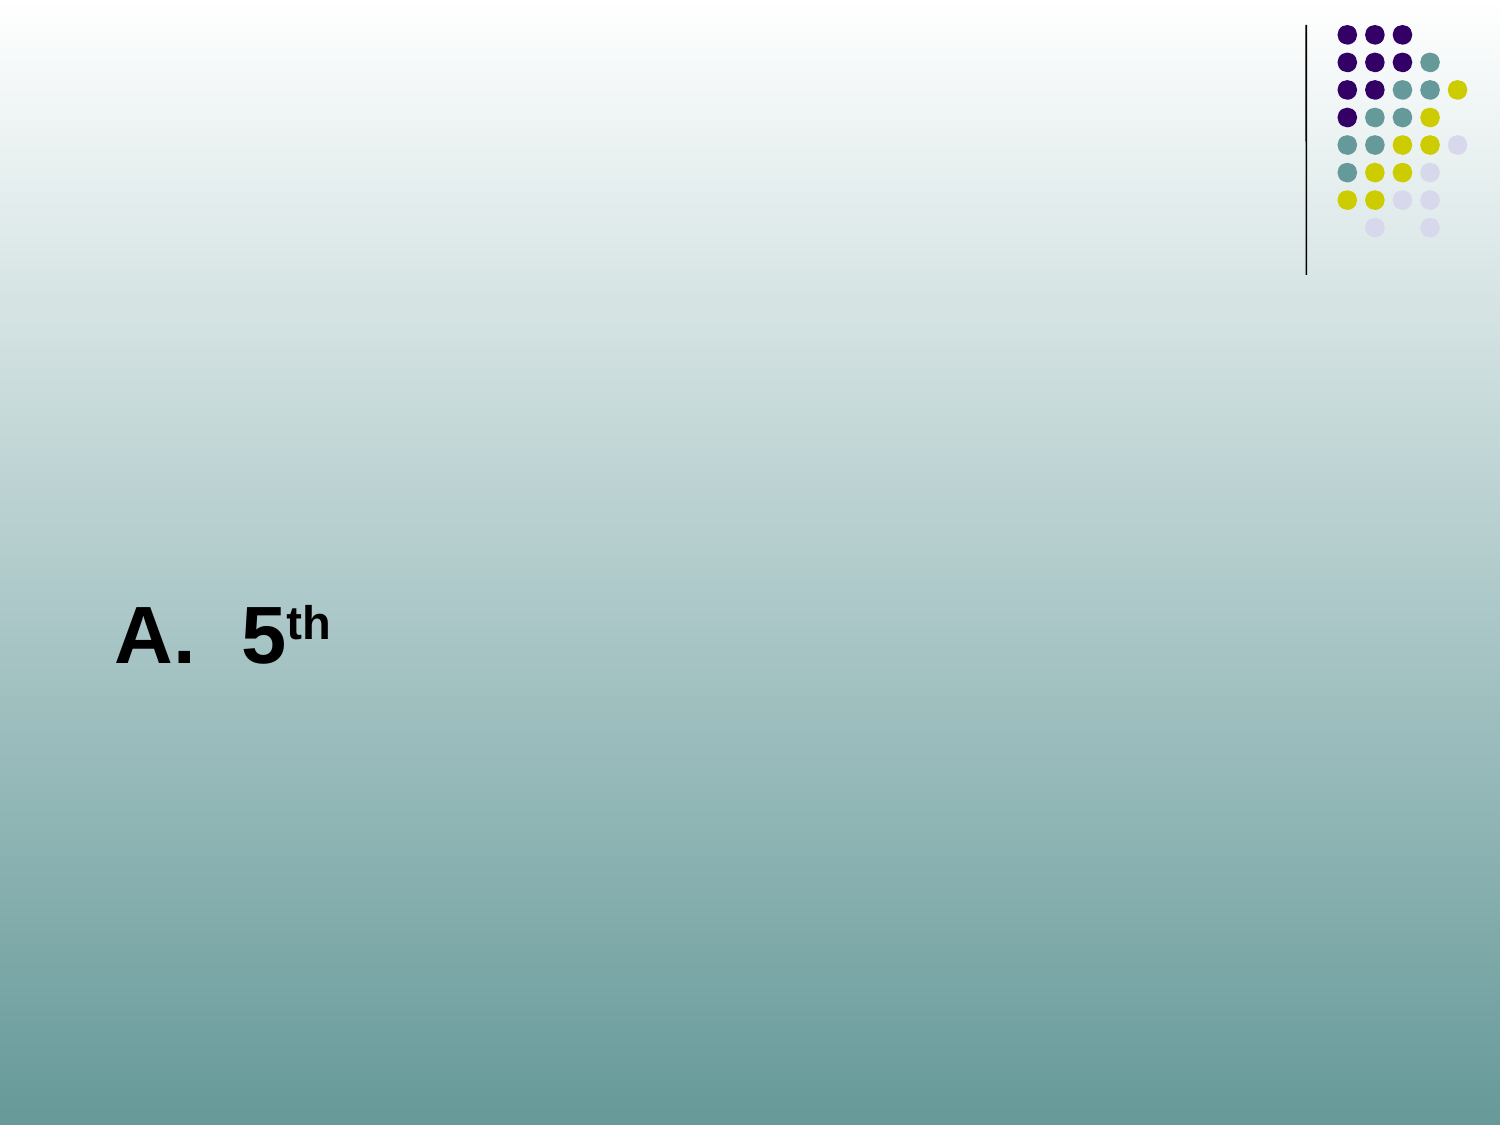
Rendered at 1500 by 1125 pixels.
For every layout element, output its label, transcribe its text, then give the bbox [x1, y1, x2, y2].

title A. 5th [99, 474, 1338, 688]
